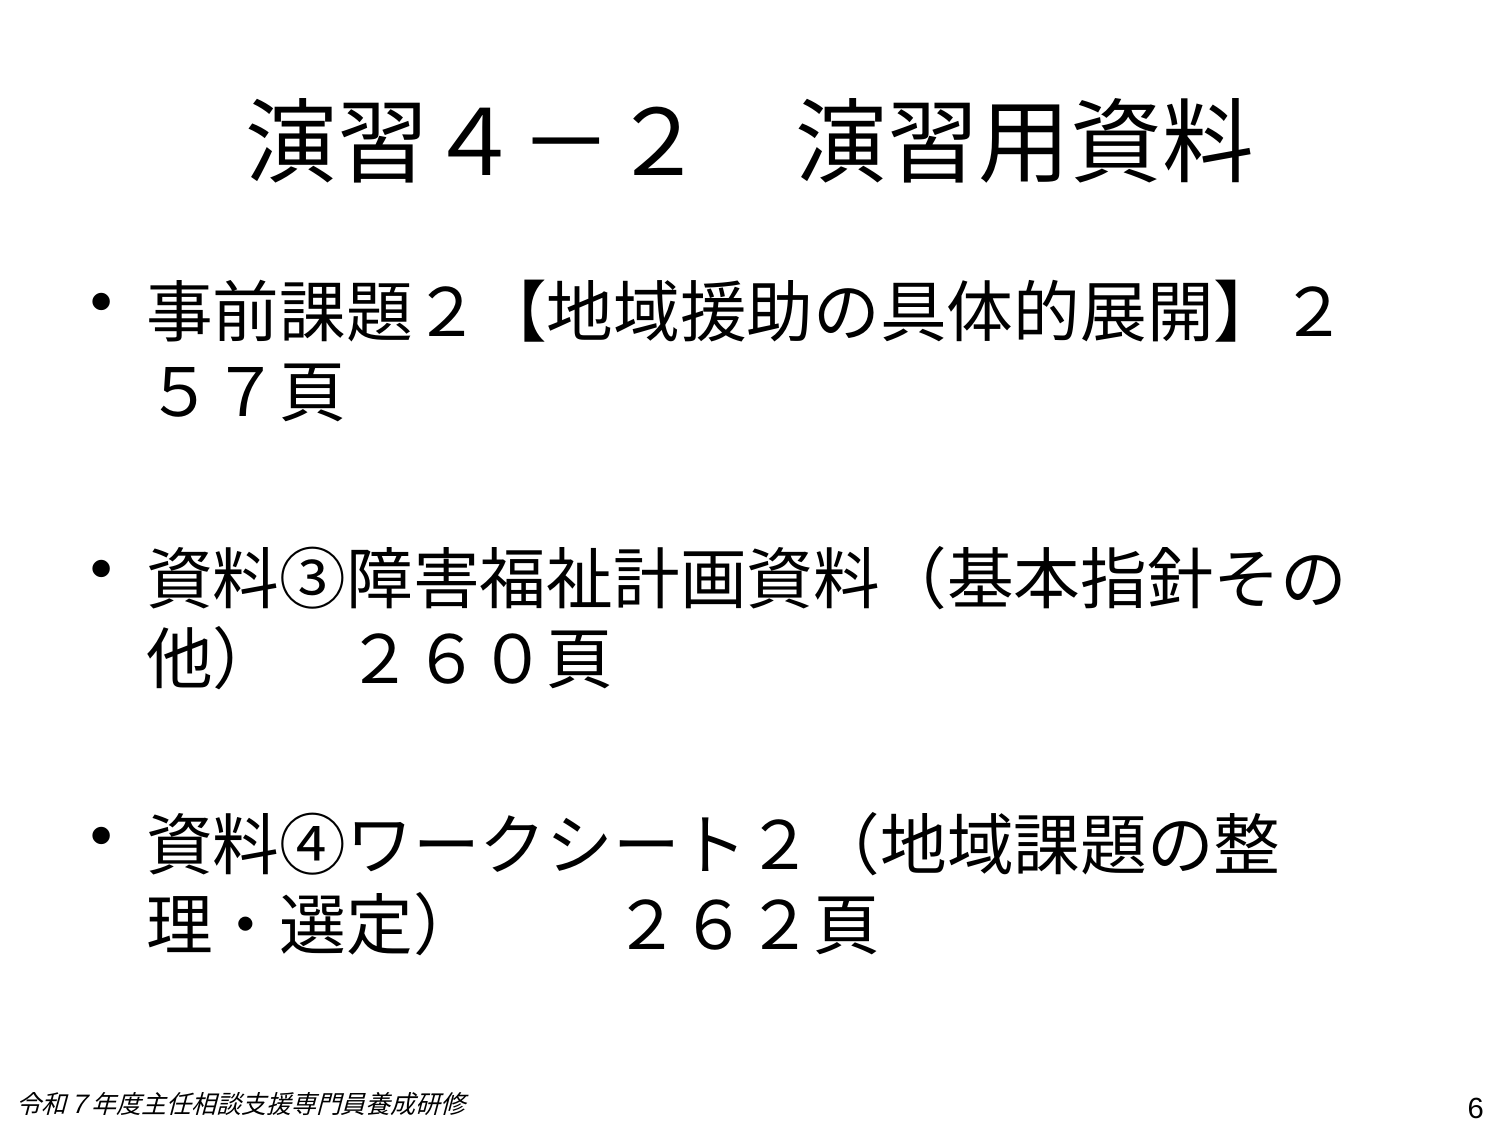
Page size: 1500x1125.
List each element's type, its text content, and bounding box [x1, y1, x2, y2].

slide_number 6 [1148, 1081, 1499, 1125]
footer 令和７年度主任相談支援専門員養成研修 [1, 1080, 547, 1125]
title 演習４－２ 演習用資料 [75, 45, 1425, 233]
list 事前課題２【地域援助の具体的展開】２５７頁 資料③障害福祉計画資料（基本指針その他） ２６０頁 資料④ワークシート２（地域課題の整理・選定） ２６２頁 [75, 262, 1425, 1005]
